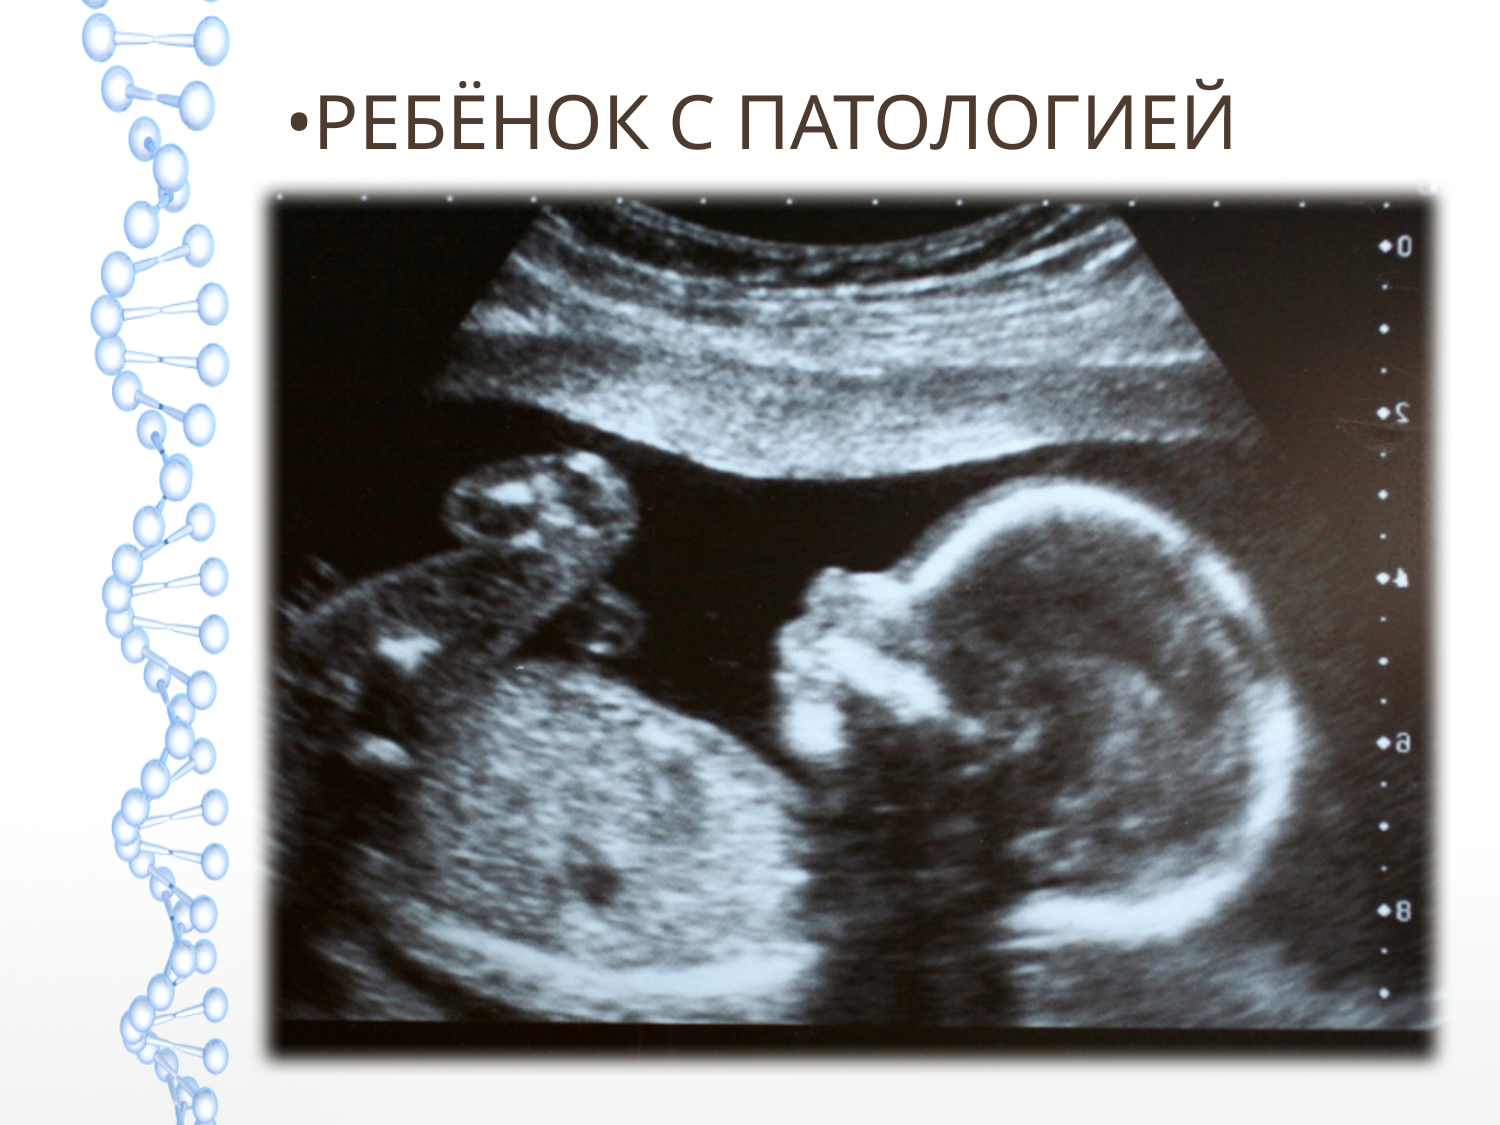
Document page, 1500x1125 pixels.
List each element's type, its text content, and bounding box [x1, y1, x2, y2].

picture [0, 0, 1500, 1125]
text_box •ребёнок с патологией [49, 30, 1475, 208]
